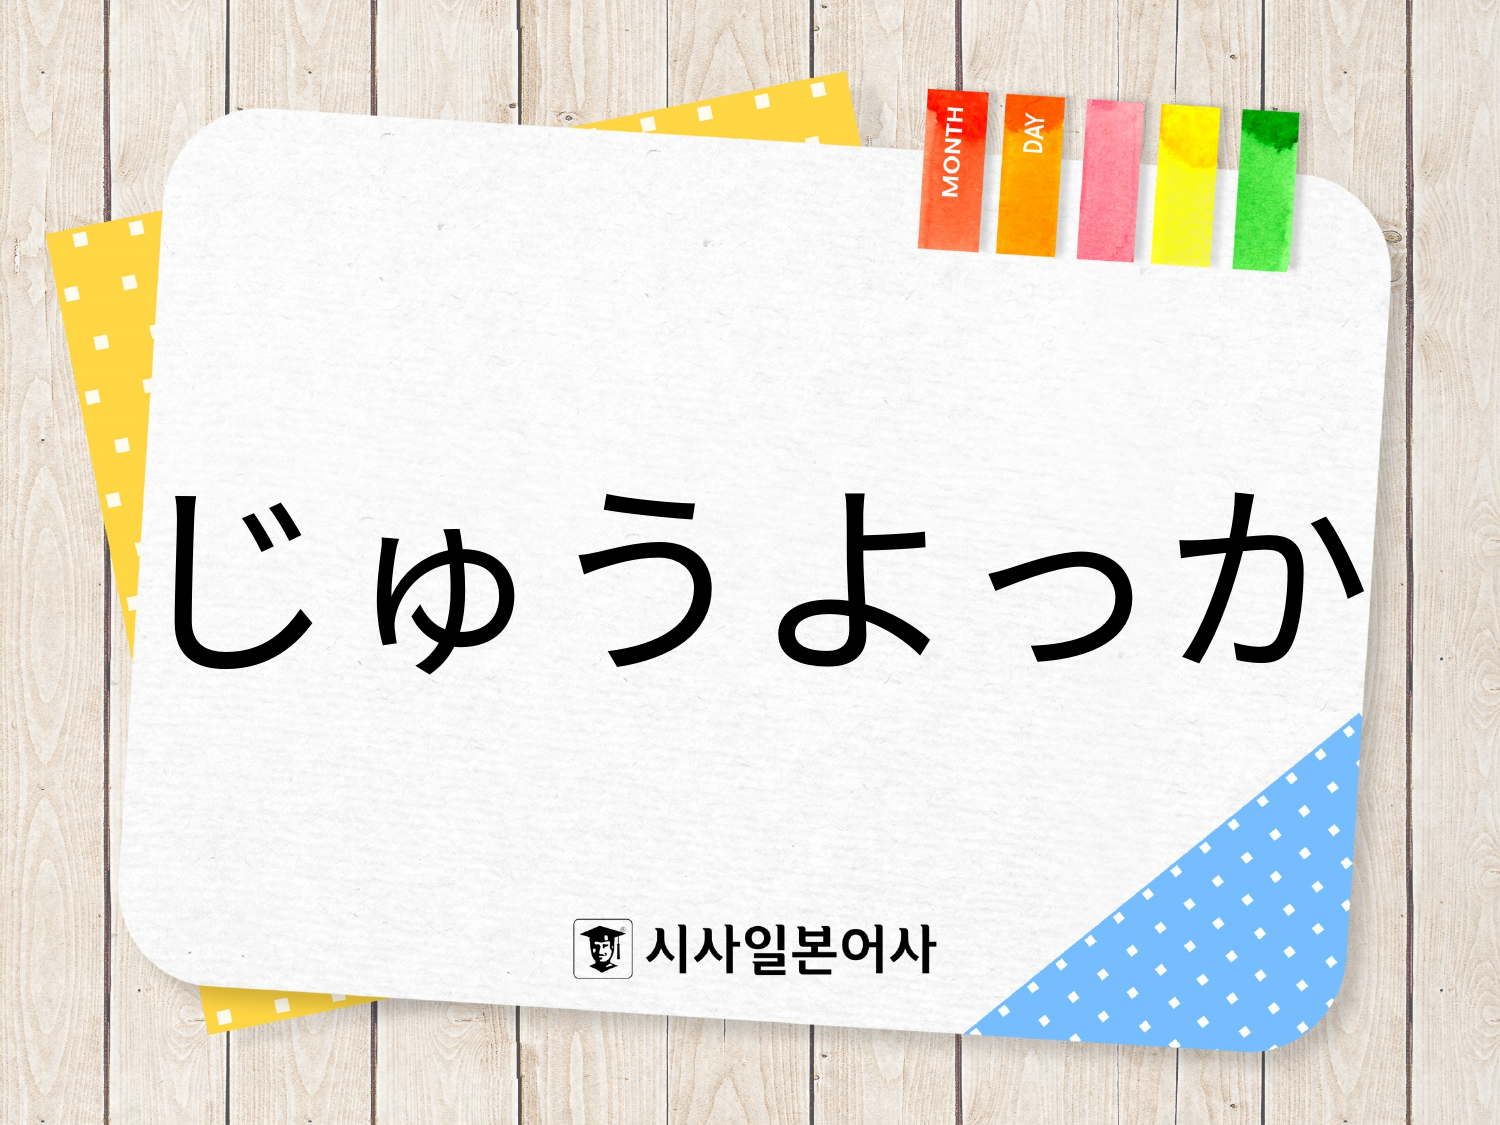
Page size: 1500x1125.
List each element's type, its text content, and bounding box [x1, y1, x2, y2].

picture [0, 0, 1500, 1125]
title じゅうよっか [75, 338, 1425, 811]
